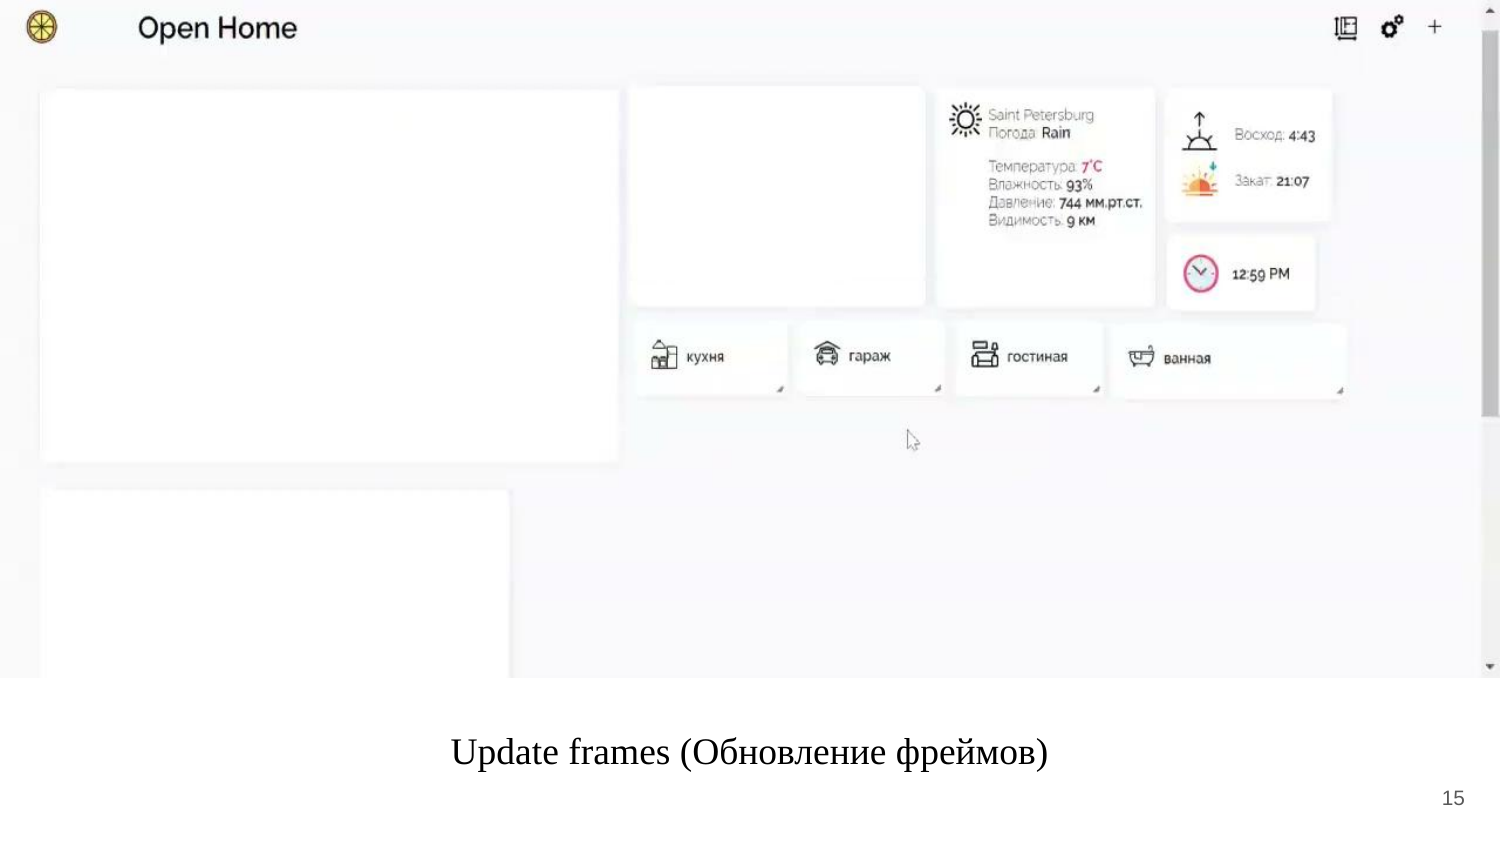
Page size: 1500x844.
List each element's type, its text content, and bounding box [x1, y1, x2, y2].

list Update frames (Обновление фреймов) [51, 705, 1449, 813]
slide_number ‹#› [1389, 764, 1480, 830]
picture [0, 0, 1500, 678]
